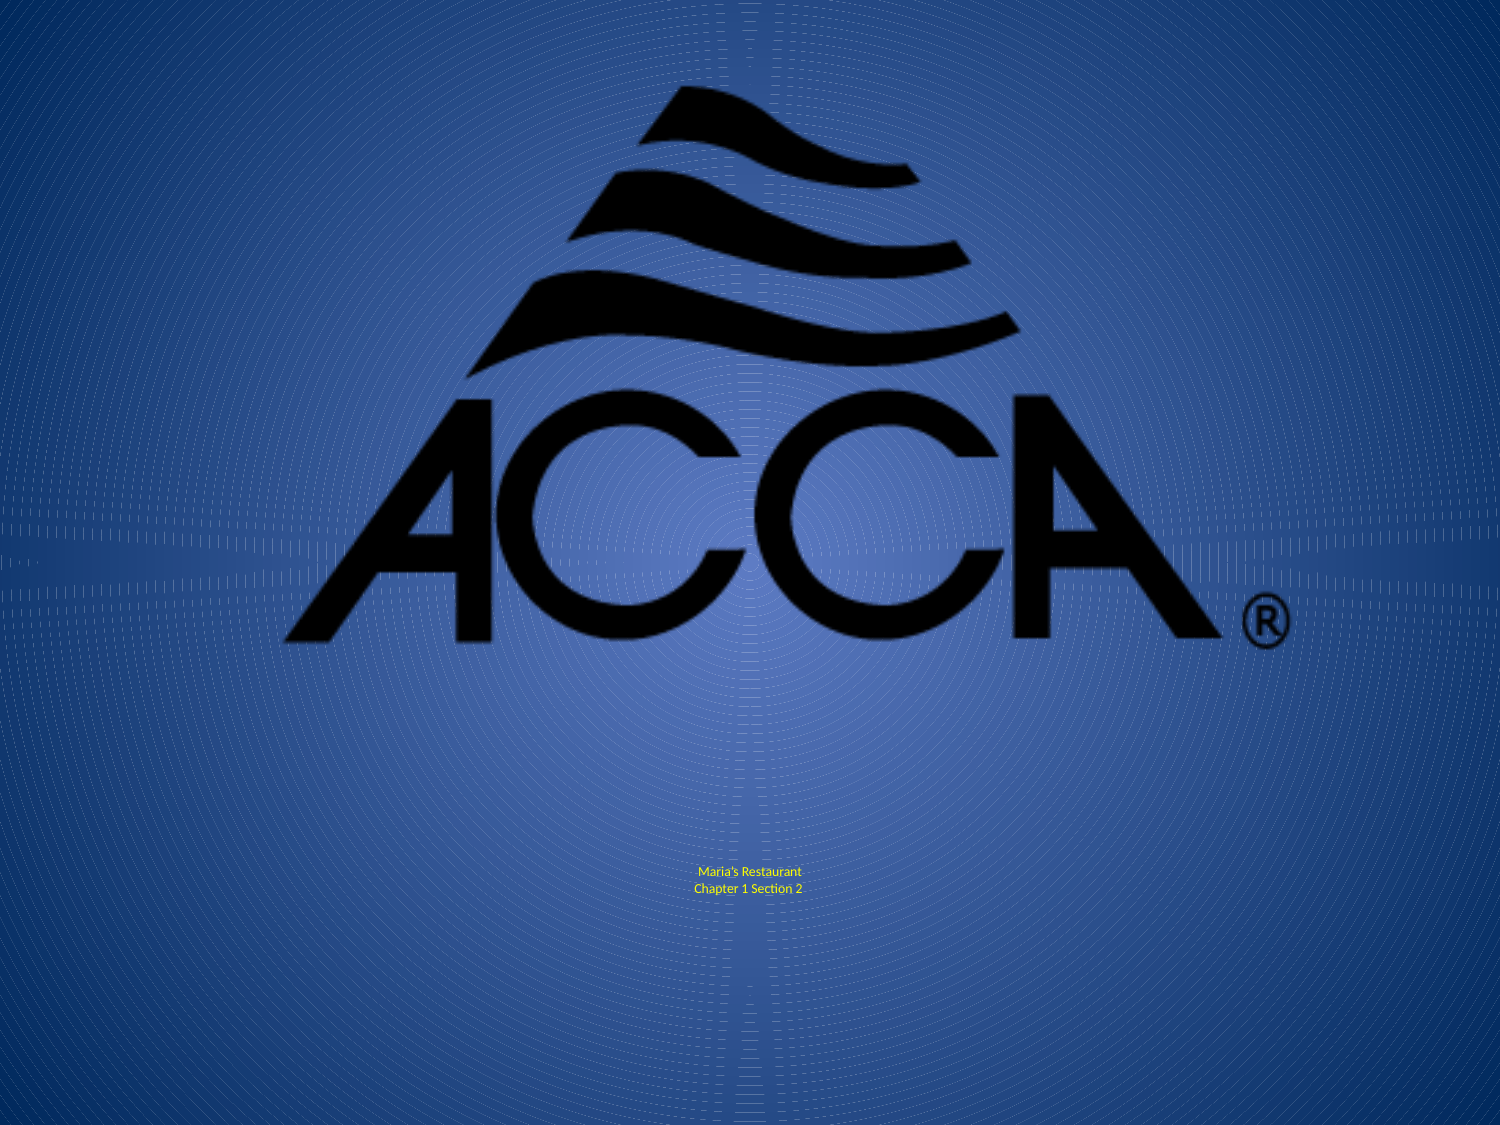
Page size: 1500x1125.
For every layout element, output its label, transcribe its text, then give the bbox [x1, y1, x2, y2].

title Maria’s Restaurant Chapter 1 Section 2 [0, 837, 1500, 938]
picture [237, 24, 1334, 738]
